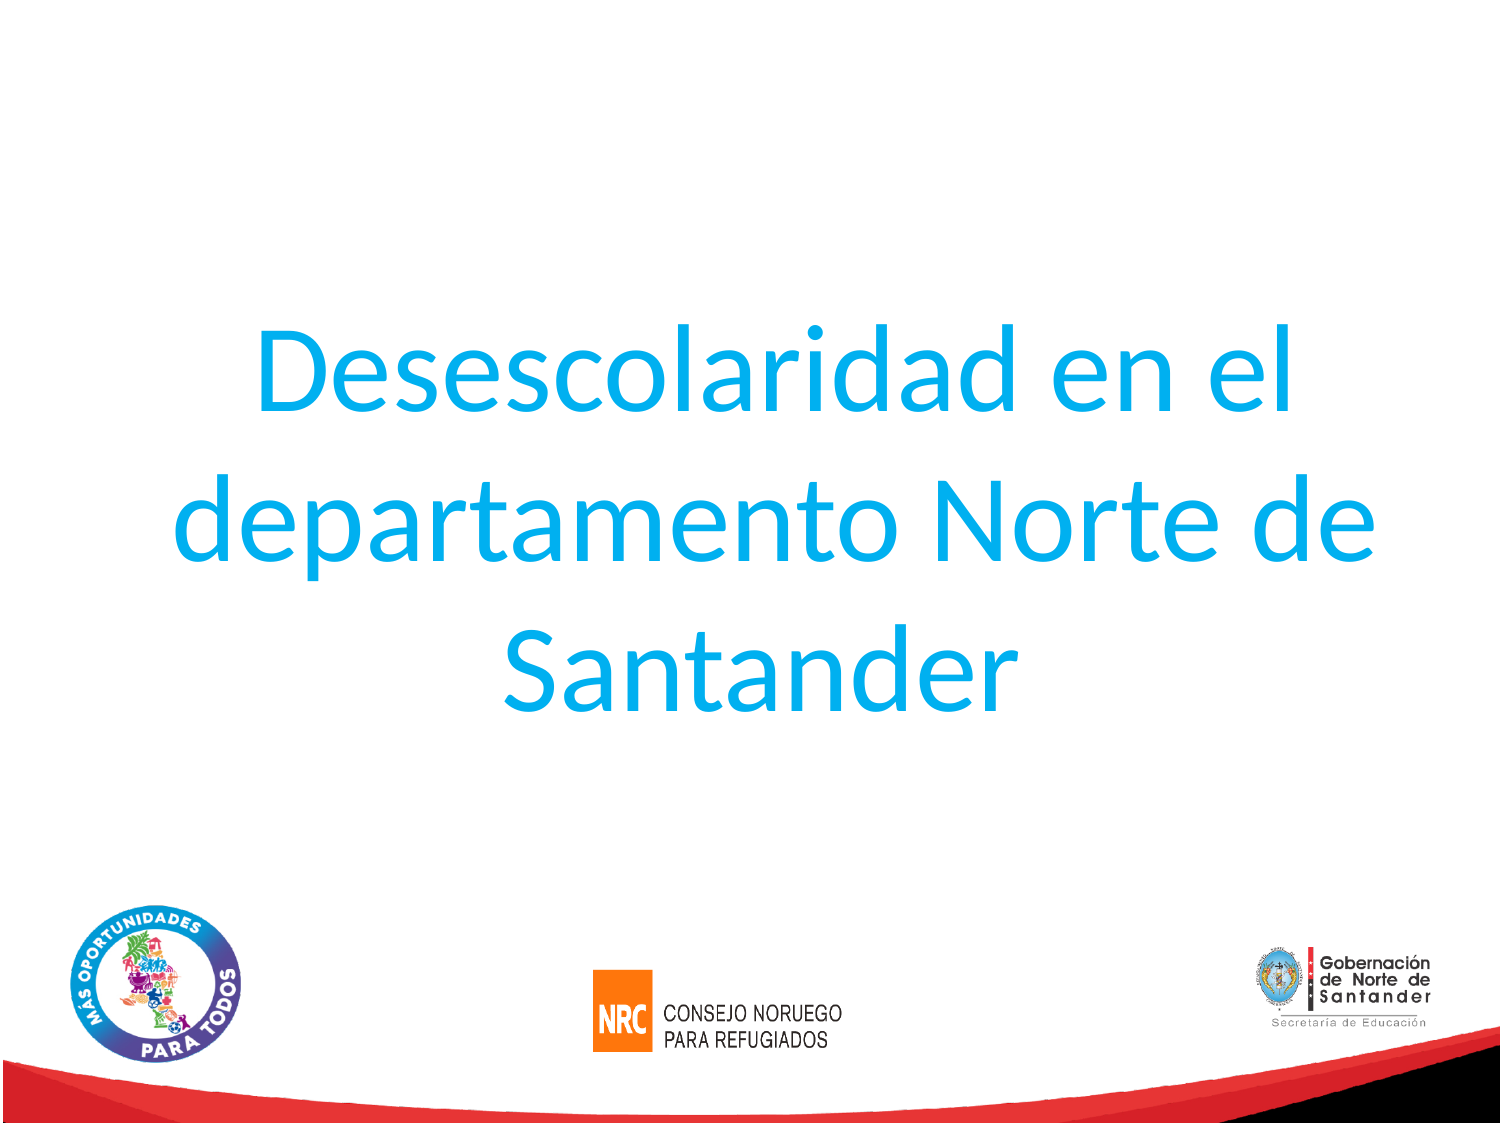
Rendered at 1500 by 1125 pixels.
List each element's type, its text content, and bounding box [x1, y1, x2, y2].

text_box Desescolaridad en el departamento Norte de Santander [102, 278, 1449, 744]
picture [2, 893, 1500, 1123]
